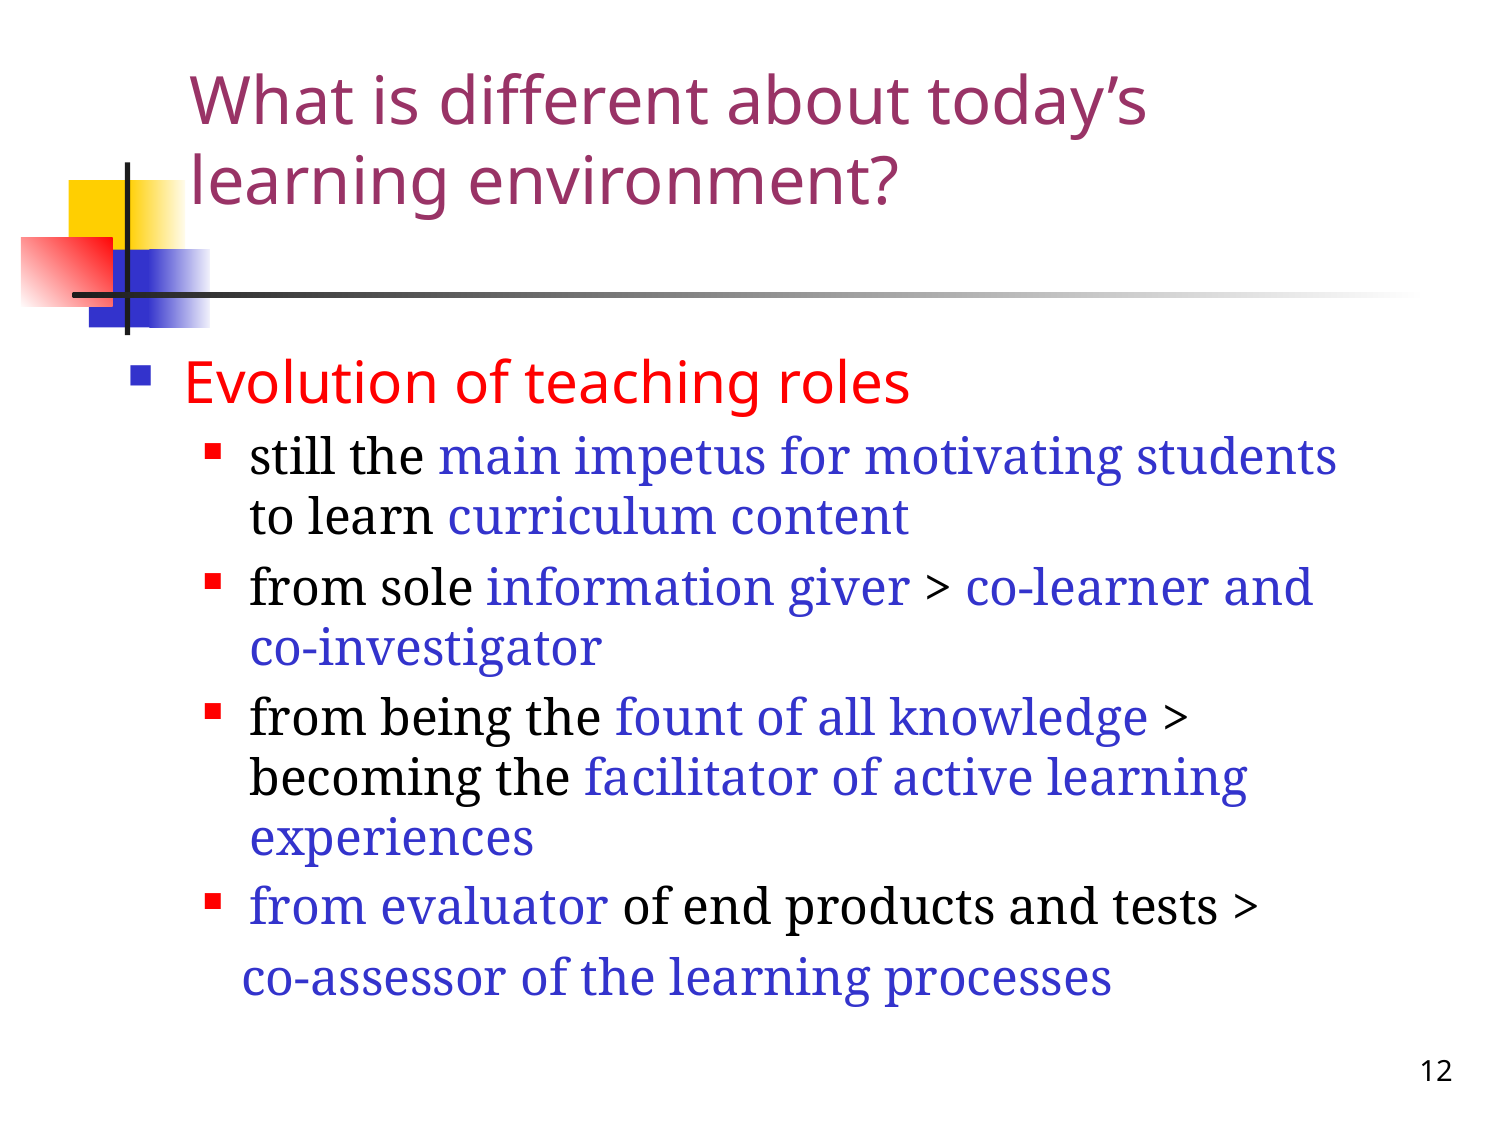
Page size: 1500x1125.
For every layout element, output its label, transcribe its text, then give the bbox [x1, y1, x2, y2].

title What is different about today’s learning environment? [174, 46, 1401, 226]
list Evolution of teaching roles still the main impetus for motivating students to learn curriculum content from sole information giver > co-learner and co-investigator from being the fount of all knowledge > becoming the facilitator of active learning experiences from evaluator of end products and tests > co-assessor of the learning processes [112, 337, 1388, 1076]
slide_number 12 [1154, 1023, 1468, 1100]
